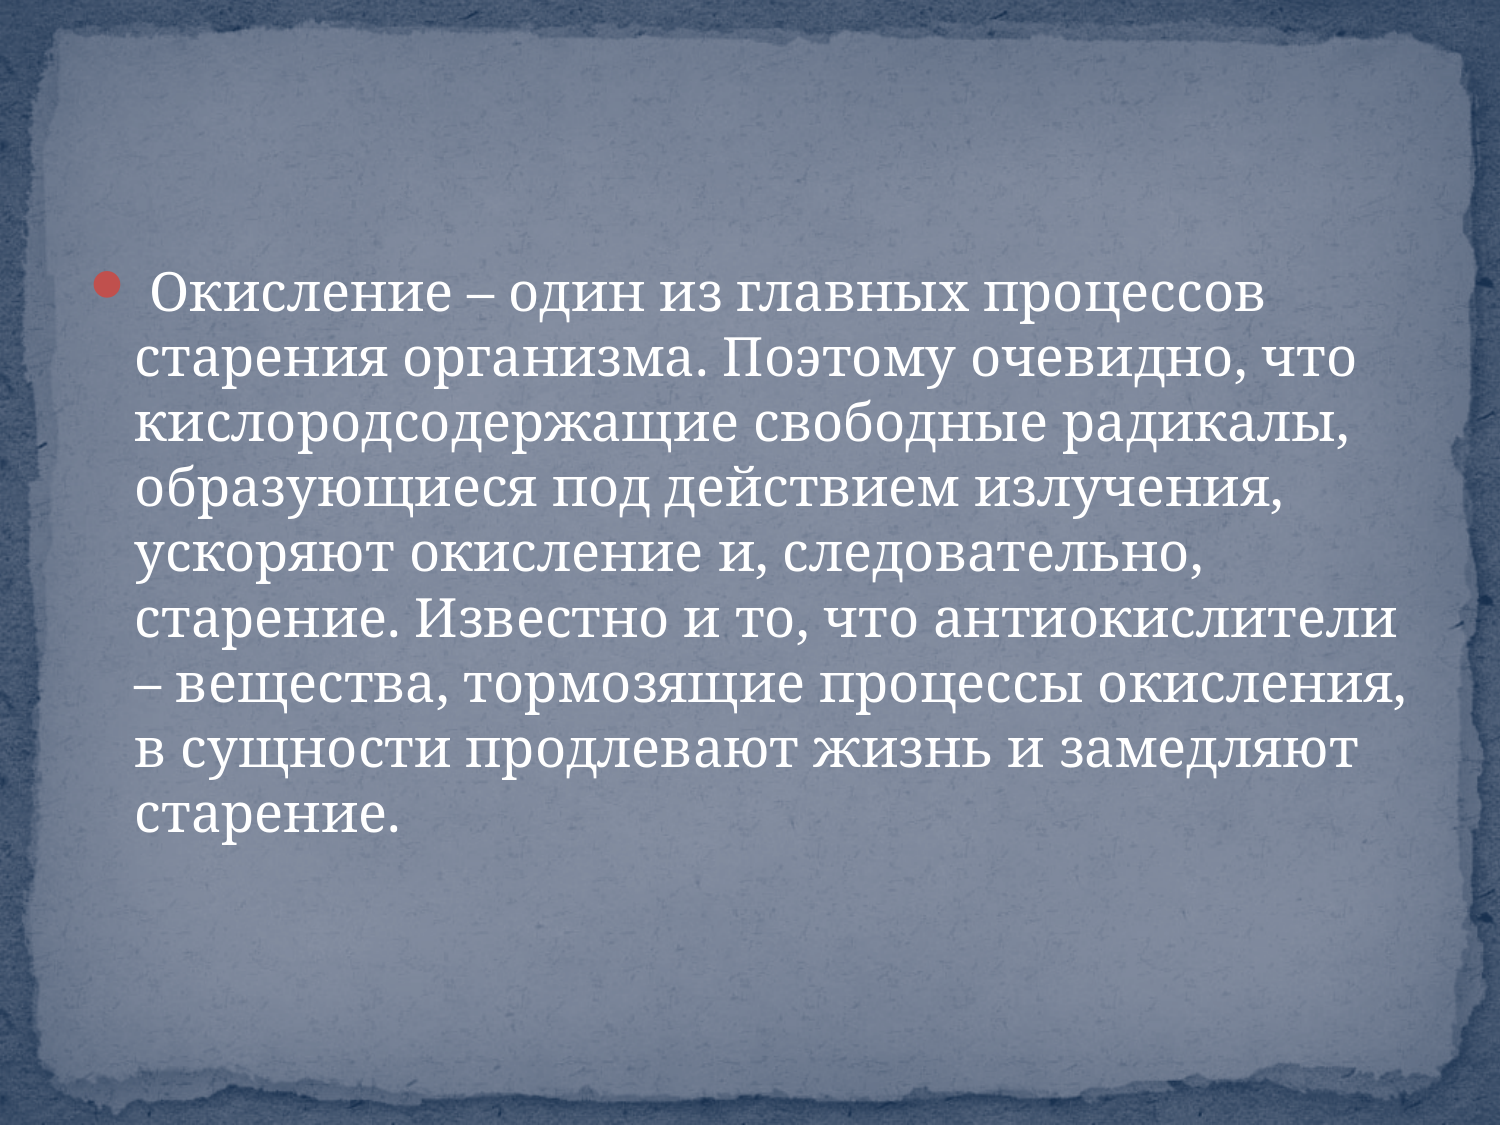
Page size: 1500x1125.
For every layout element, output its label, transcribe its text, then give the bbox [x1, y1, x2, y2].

list Окисление – один из главных процессов старения организма. Поэтому очевидно, что кислородсодержащие свободные радикалы, образующиеся под действием излучения, ускоряют окисление и, следовательно, старение. Известно и то, что антиокислители – вещества, тормозящие процессы окисления, в сущности продлевают жизнь и замедляют старение. [75, 249, 1425, 1000]
